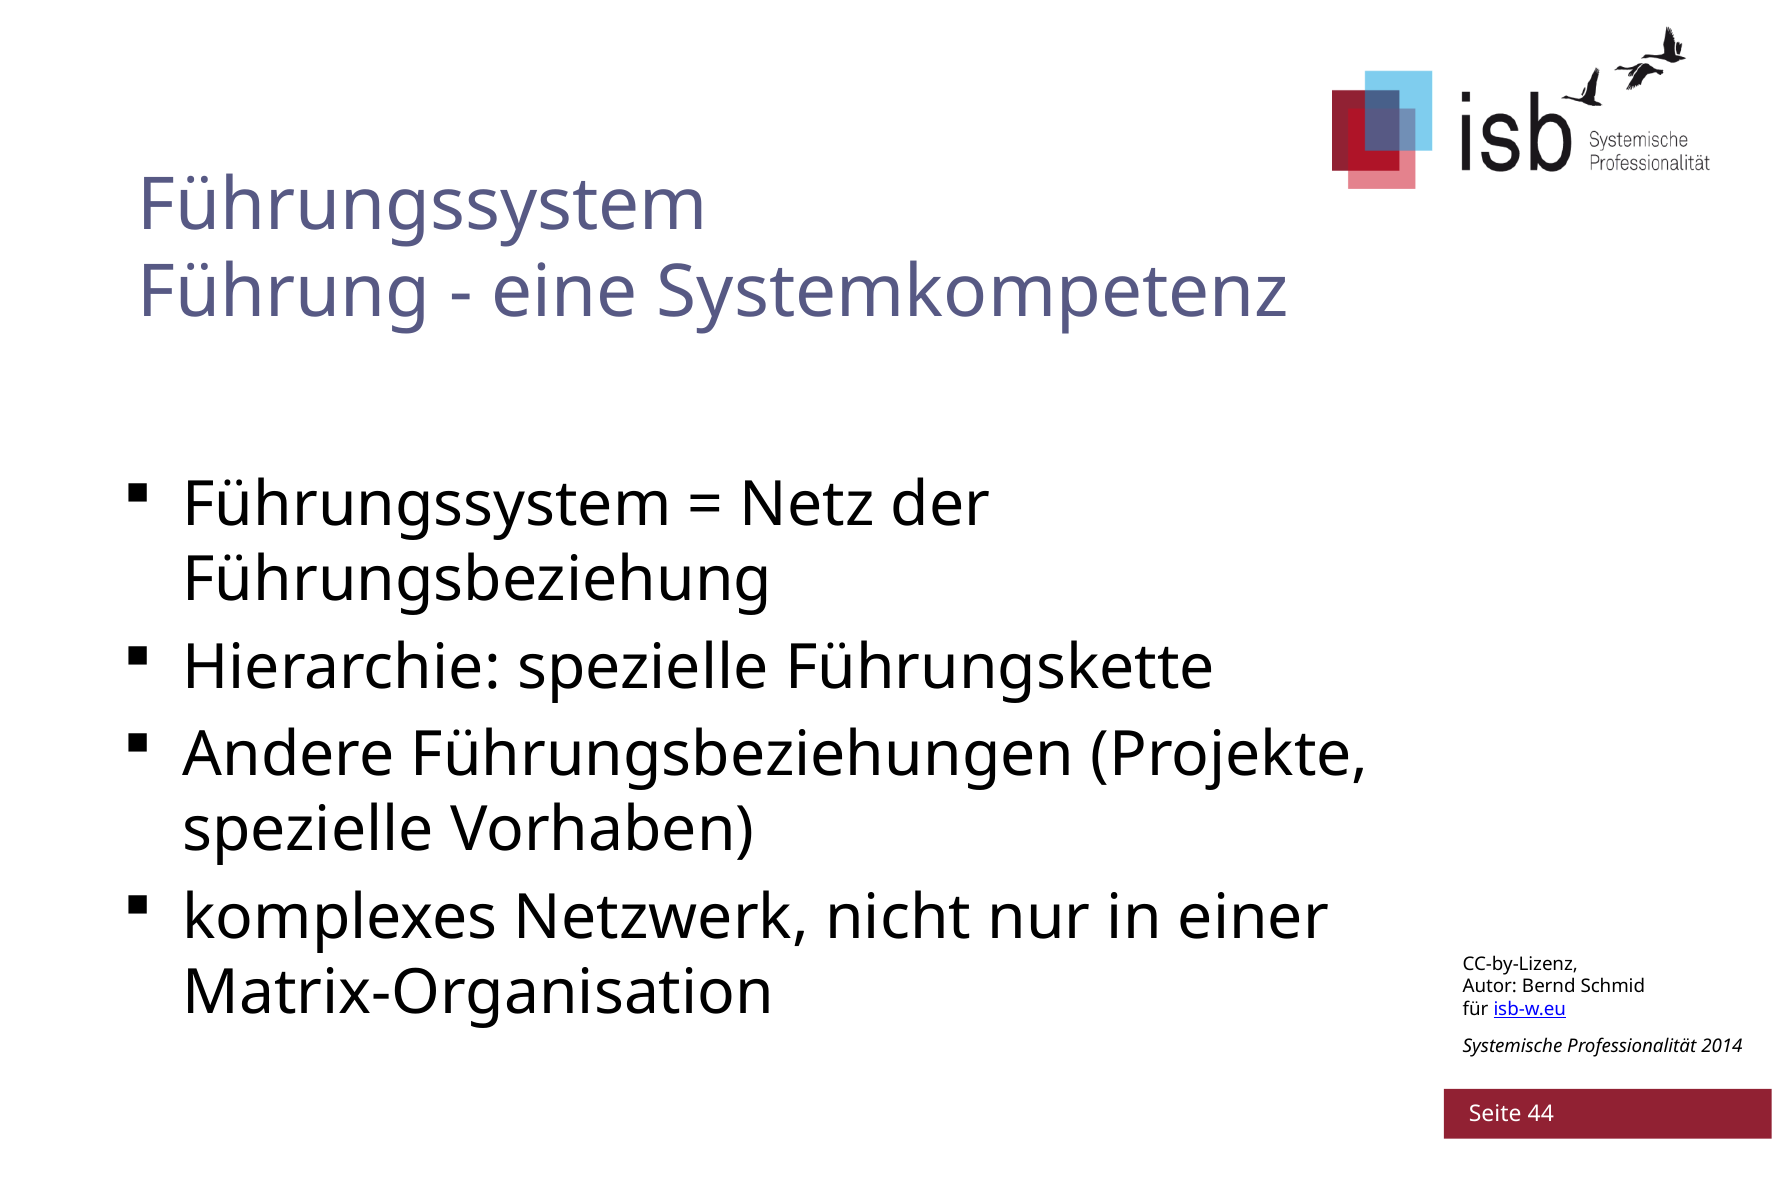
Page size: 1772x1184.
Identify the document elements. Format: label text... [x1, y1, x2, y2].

picture [1332, 20, 1725, 194]
slide_number Seite 44 [1443, 1088, 1772, 1139]
list Führungssystem = Netz der Führungsbeziehung Hierarchie: spezielle Führungskette Andere Führungsbeziehungen (Projekte, spezielle Vorhaben) komplexes Netzwerk, nicht nur in einer Matrix-Organisation [104, 305, 1430, 1184]
title Führungssystem Führung - eine Systemkompetenz [118, 94, 1444, 393]
